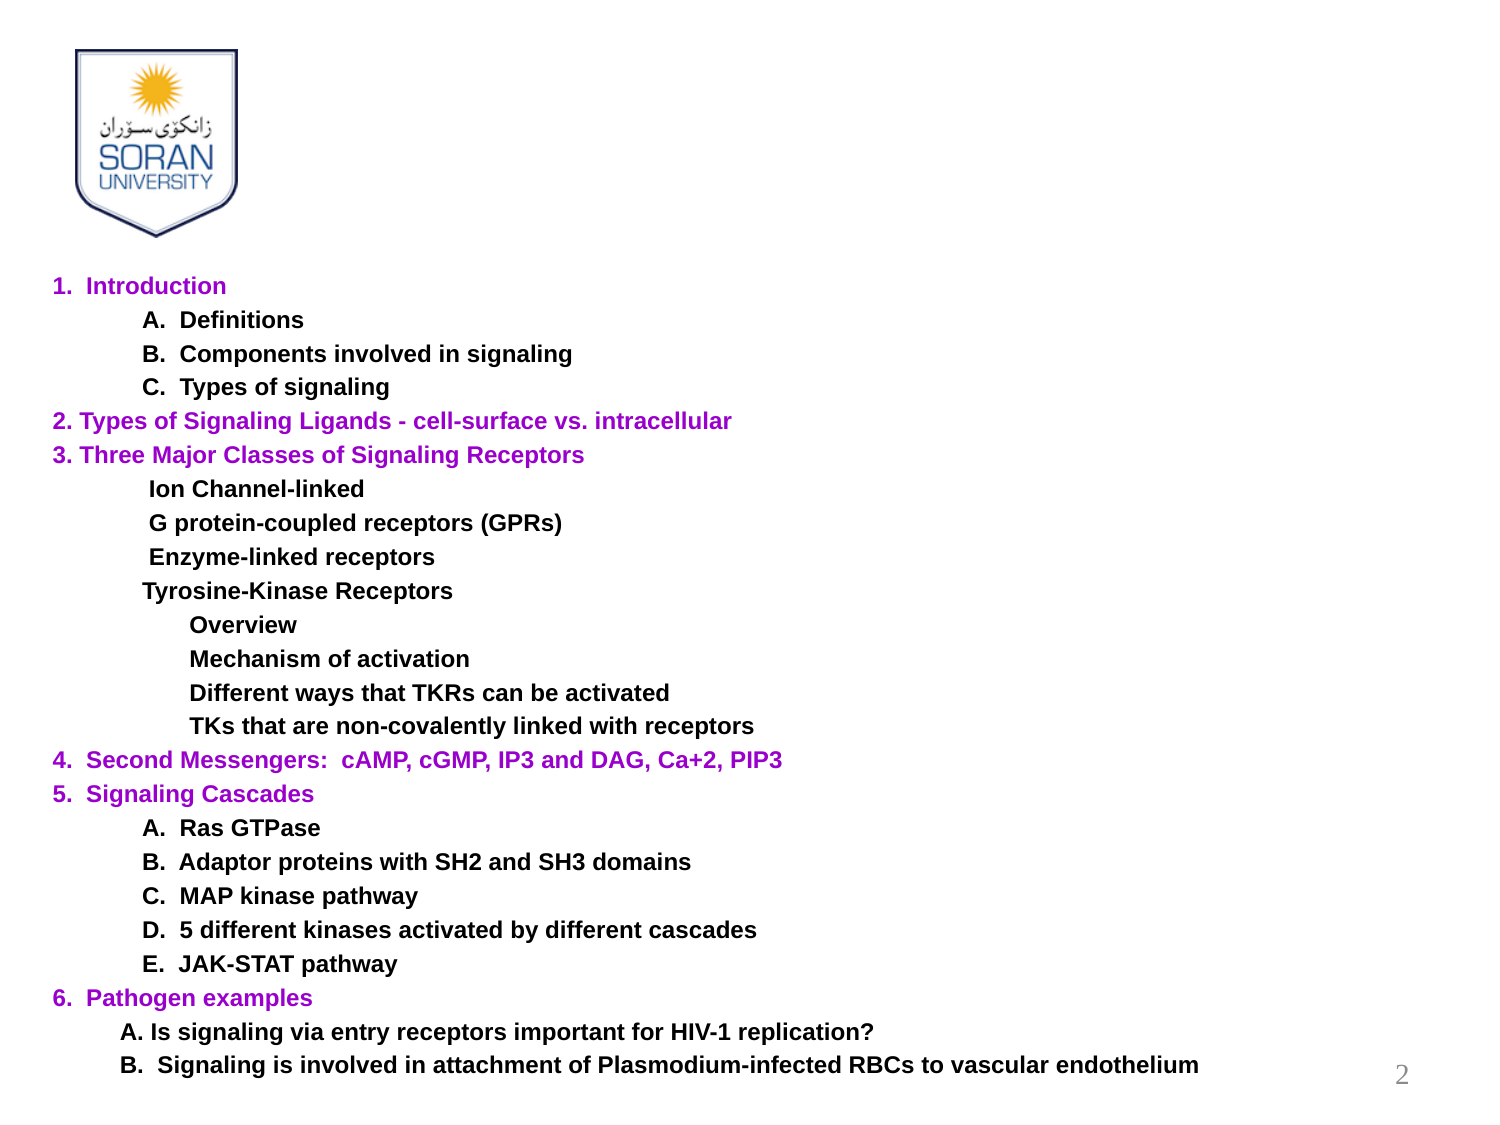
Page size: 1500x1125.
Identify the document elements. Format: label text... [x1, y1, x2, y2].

picture [75, 49, 238, 238]
slide_number 2 [1074, 1042, 1425, 1103]
subtitle 1. Introduction A. Definitions B. Components involved in signaling C. Types of signaling 2. Types of Signaling Ligands - cell-surface vs. intracellular 3. Three Major Classes of Signaling Receptors Ion Channel-linked G protein-coupled receptors (GPRs) Enzyme-linked receptors Tyrosine-Kinase Receptors Overview Mechanism of activation Different ways that TKRs can be activated TKs that are non-covalently linked with receptors 4. Second Messengers: cAMP, cGMP, IP3 and DAG, Ca+2, PIP3 5. Signaling Cascades A. Ras GTPase B. Adaptor proteins with SH2 and SH3 domains C. MAP kinase pathway D. 5 different kinases activated by different cascades E. JAK-STAT pathway 6. Pathogen examples A. Is signaling via entry receptors important for HIV-1 replication? B. Signaling is involved in attachment of Plasmodium-infected RBCs to vascular endothelium [37, 262, 1463, 1088]
